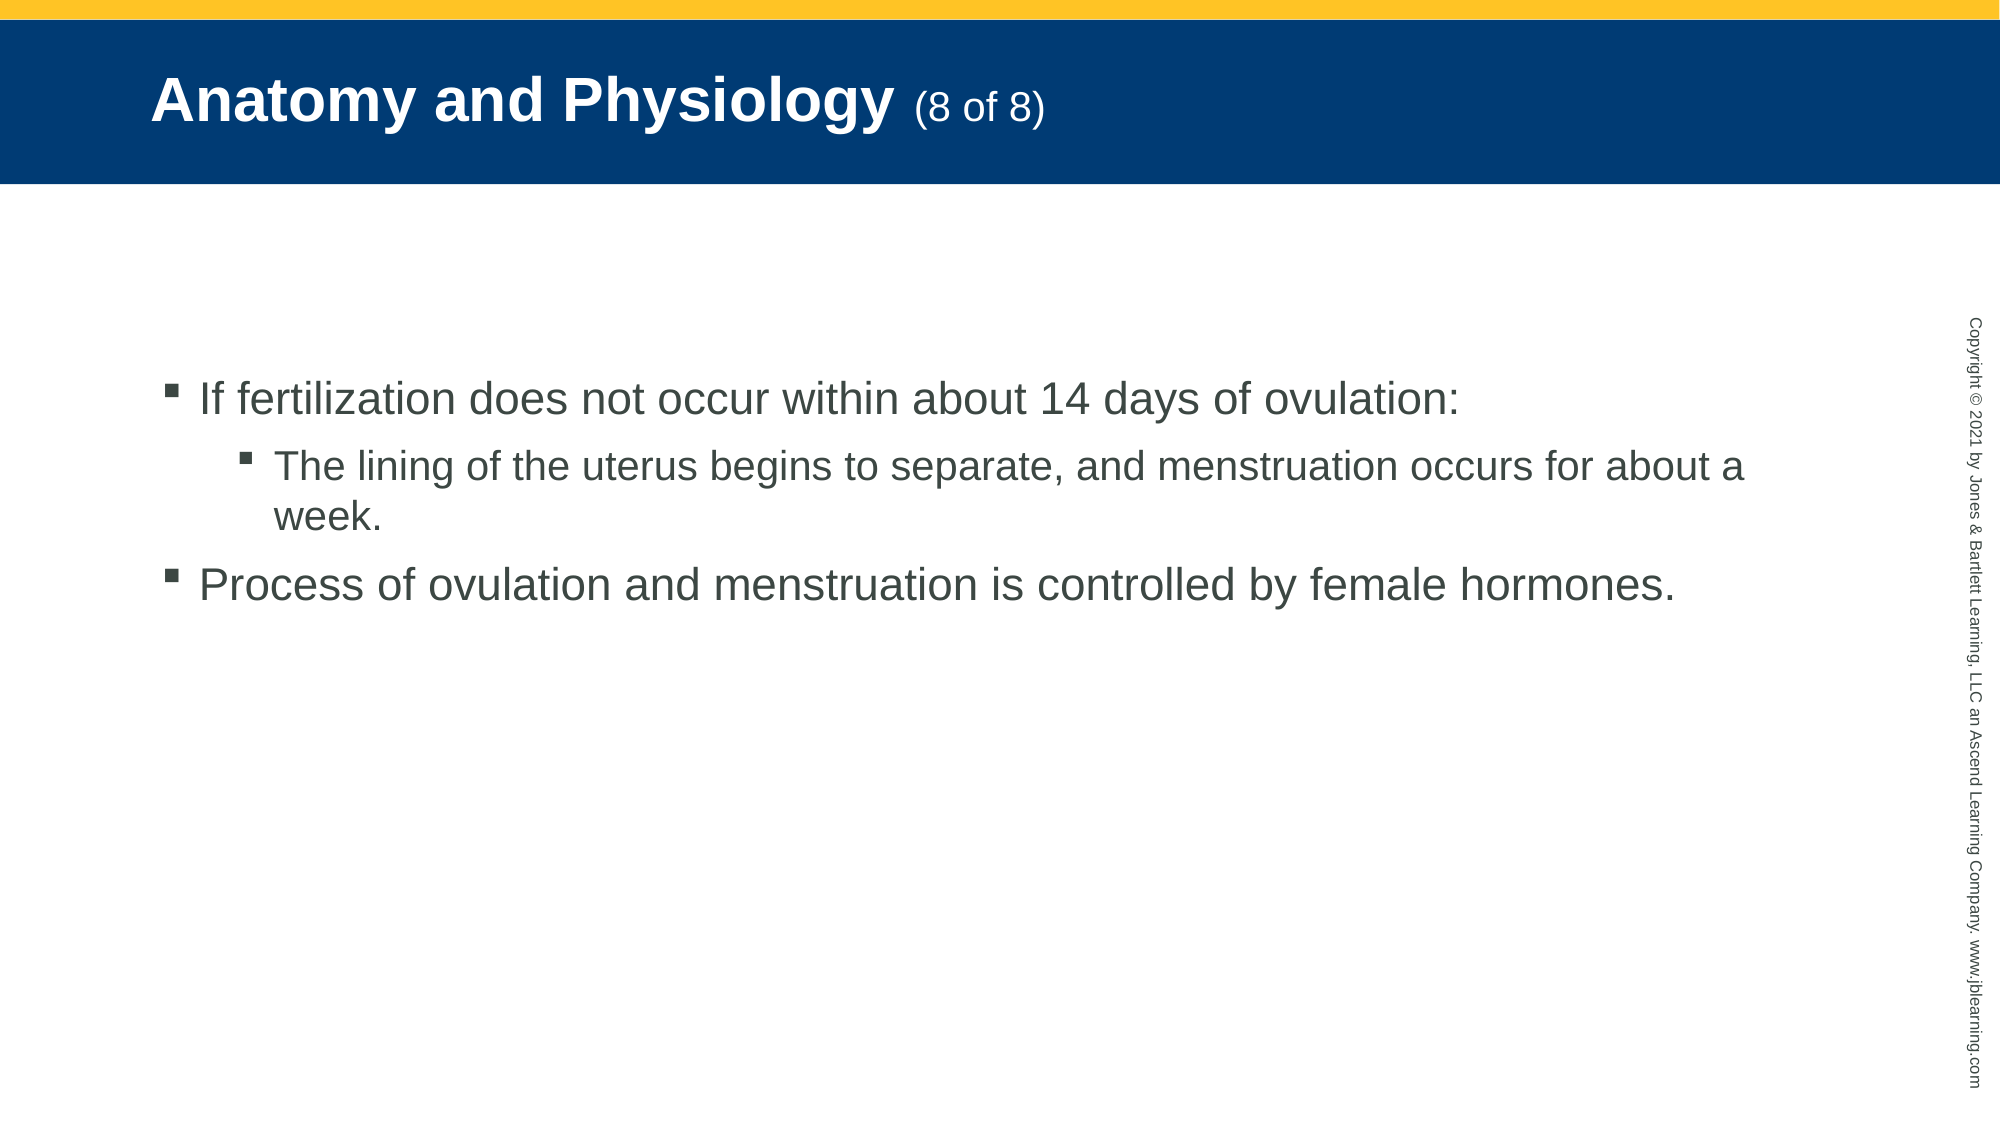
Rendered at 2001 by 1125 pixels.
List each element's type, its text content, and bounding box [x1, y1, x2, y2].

list If fertilization does not occur within about 14 days of ovulation: The lining of the uterus begins to separate, and menstruation occurs for about a week. Process of ovulation and menstruation is controlled by female hormones. [146, 361, 1859, 1016]
title Anatomy and Physiology (8 of 8) [0, 19, 2000, 185]
